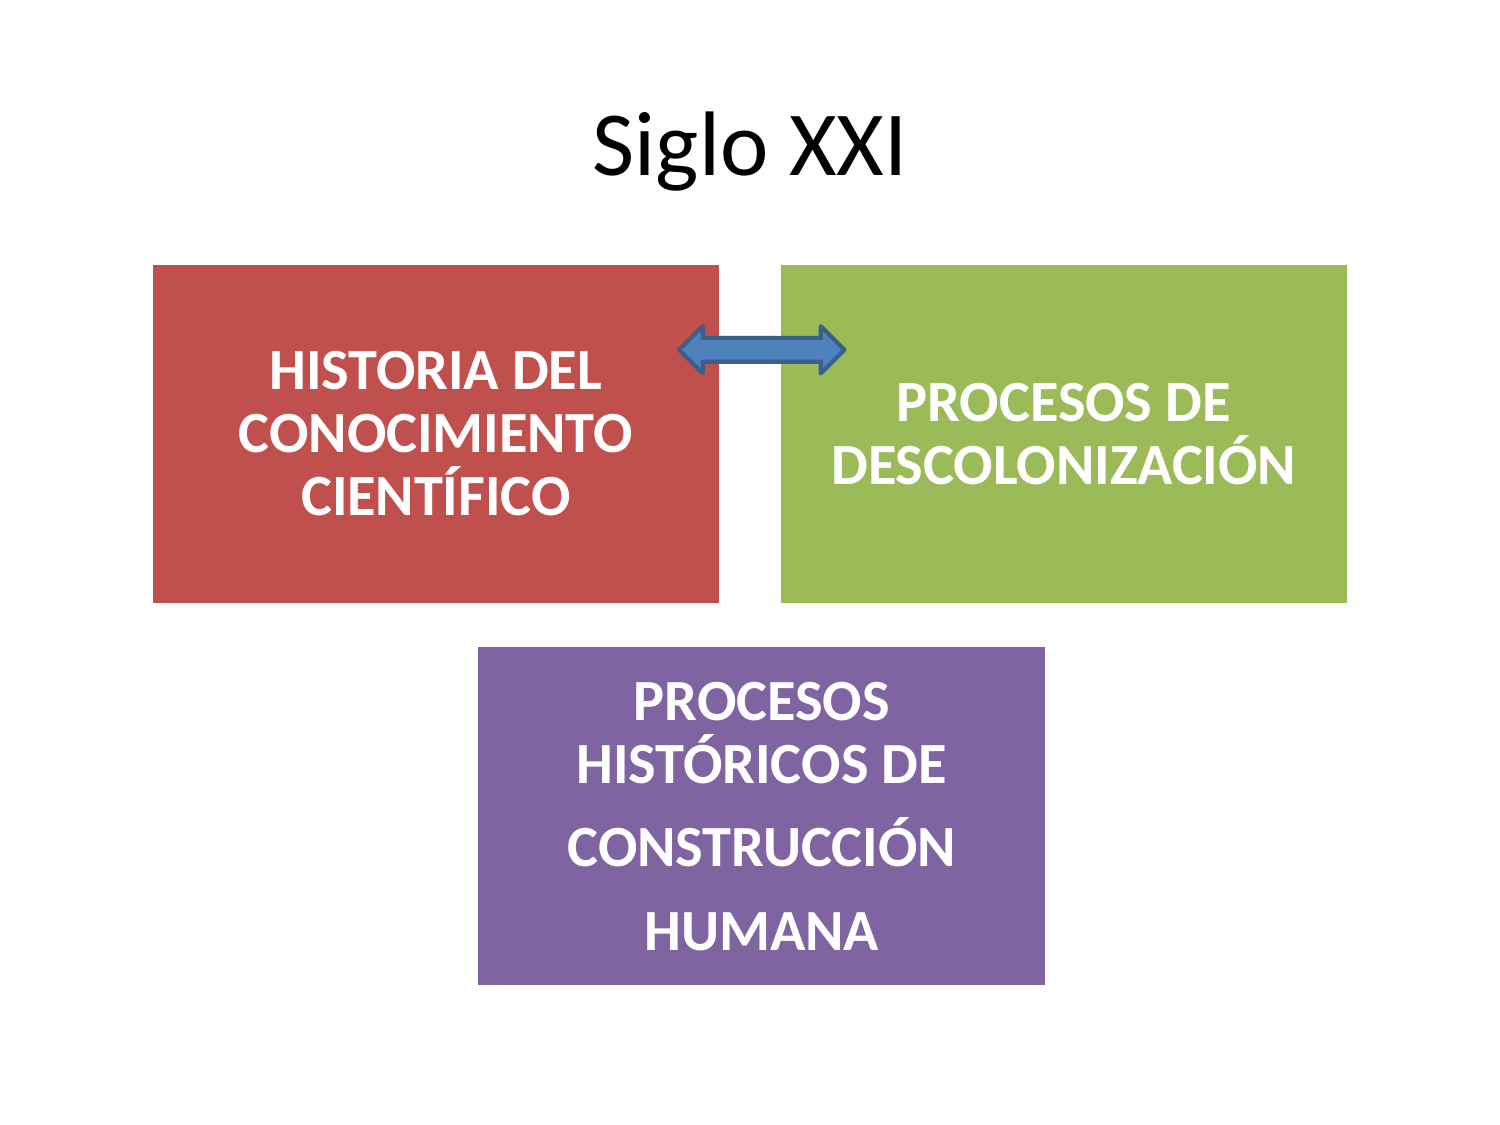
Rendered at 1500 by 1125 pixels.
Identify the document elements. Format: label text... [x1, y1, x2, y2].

title Siglo XXI [75, 45, 1425, 233]
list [74, 262, 1426, 1006]
